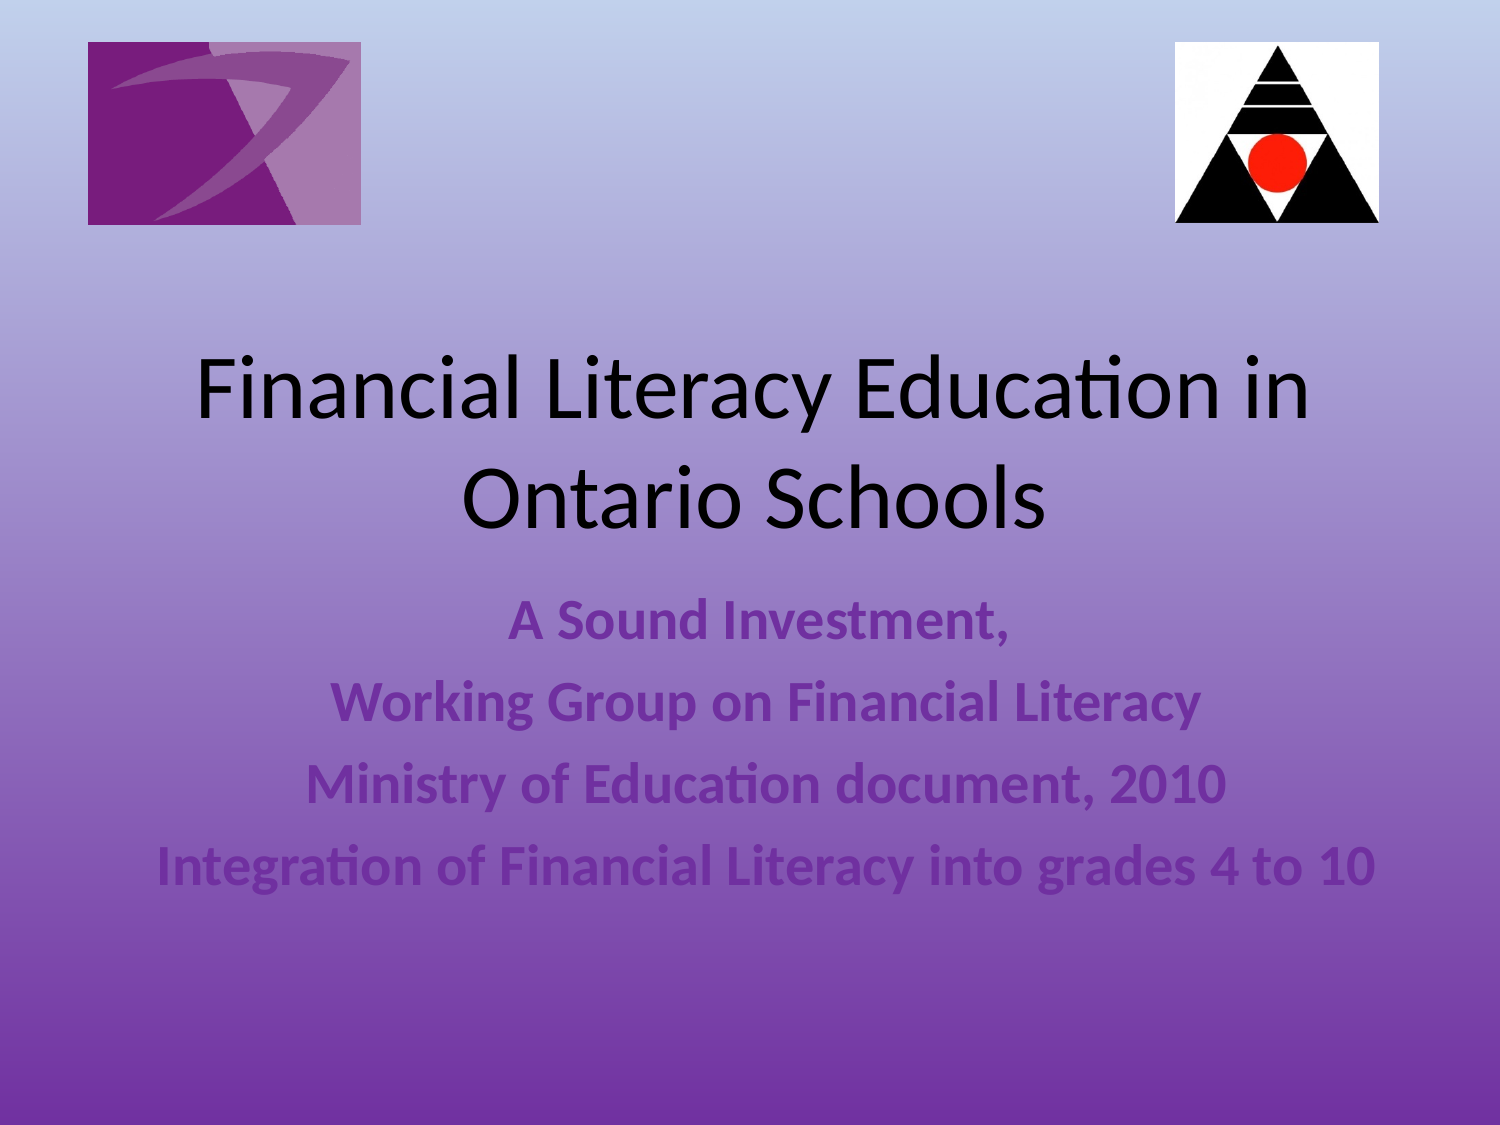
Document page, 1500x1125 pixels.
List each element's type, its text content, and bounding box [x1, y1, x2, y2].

subtitle A Sound Investment, Working Group on Financial Literacy Ministry of Education document, 2010 Integration of Financial Literacy into grades 4 to 10 [128, 574, 1404, 771]
title Financial Literacy Education in Ontario Schools [117, 316, 1393, 558]
picture [1174, 42, 1379, 223]
picture [88, 42, 361, 226]
